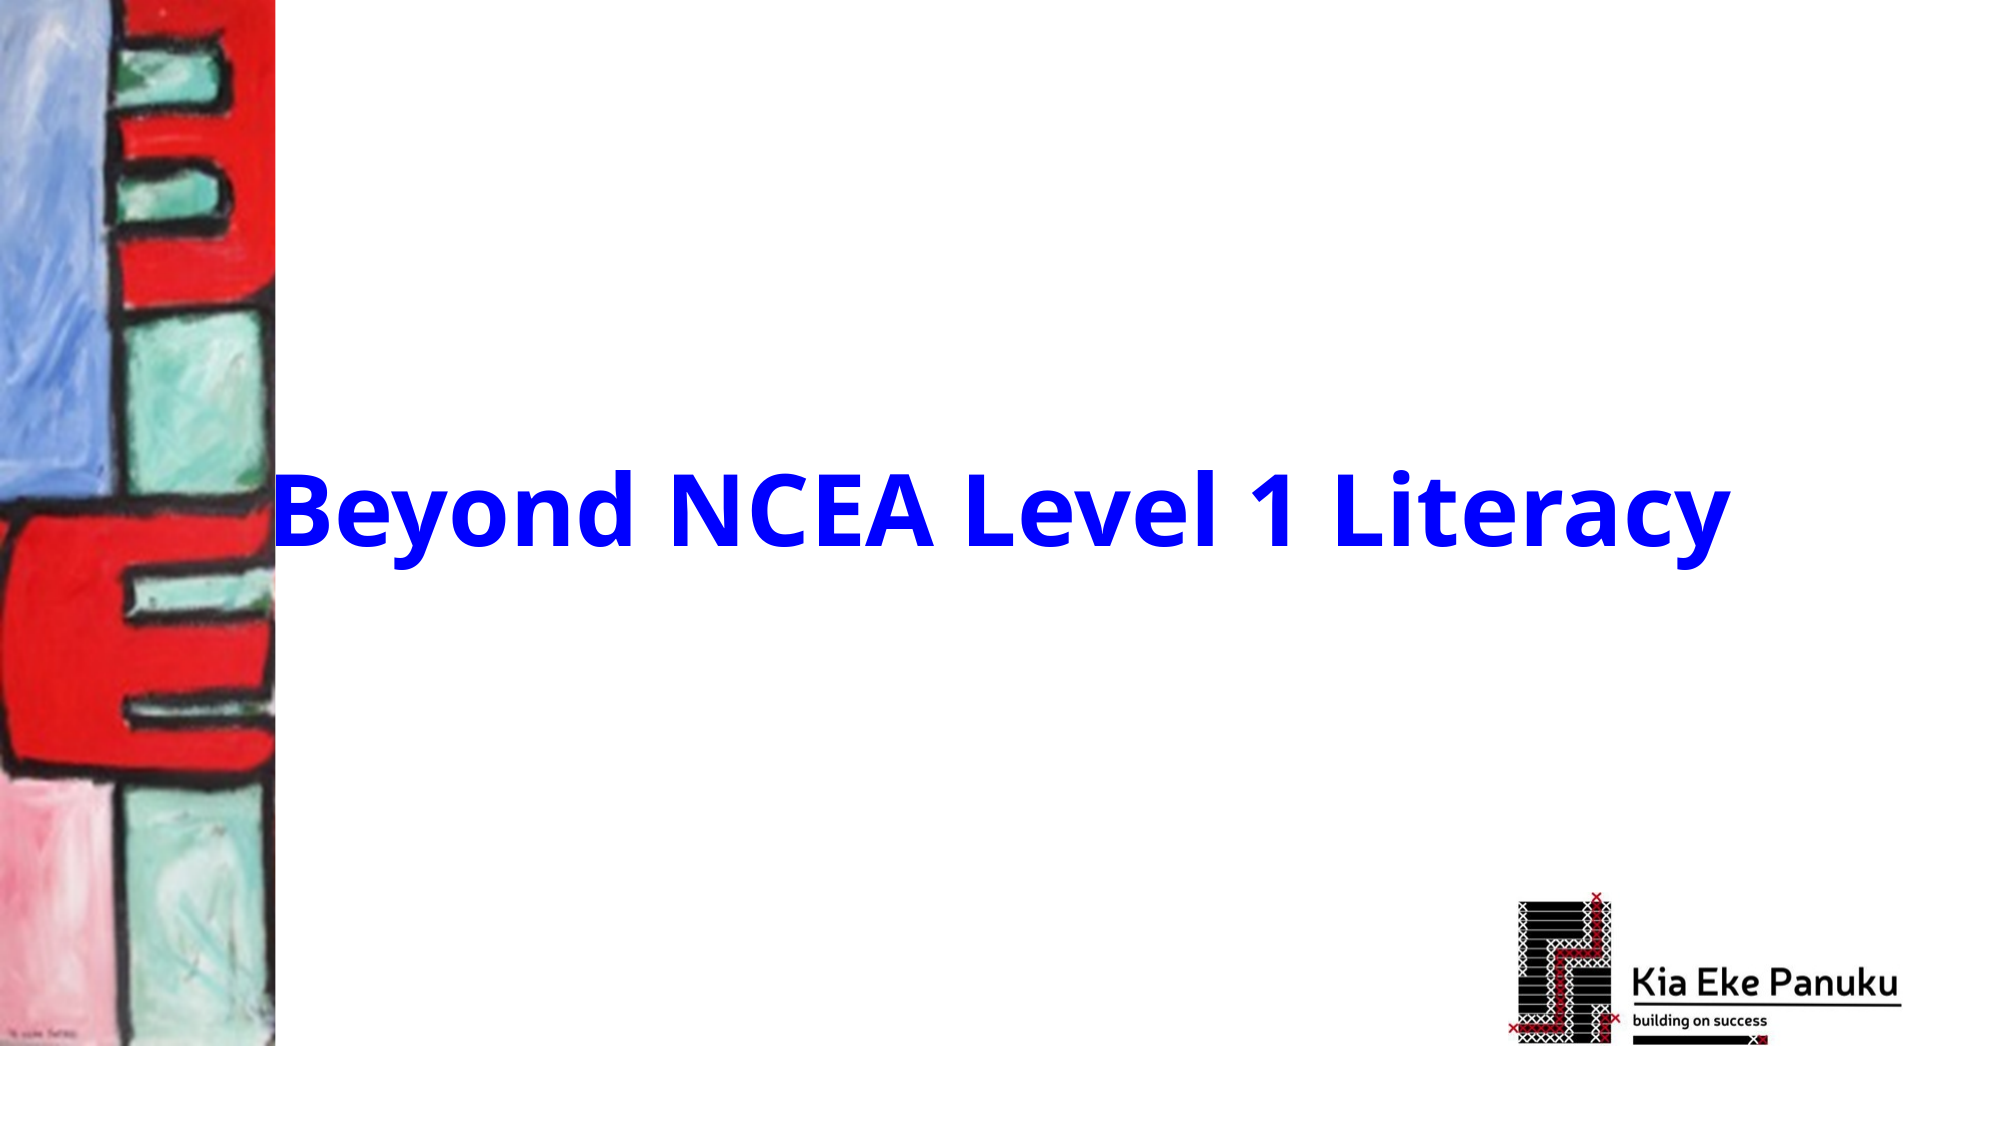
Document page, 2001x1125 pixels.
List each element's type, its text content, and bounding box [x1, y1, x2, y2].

picture [1508, 892, 1903, 1046]
title Beyond NCEA Level 1 Literacy [276, 184, 1750, 576]
picture [0, 0, 276, 1046]
